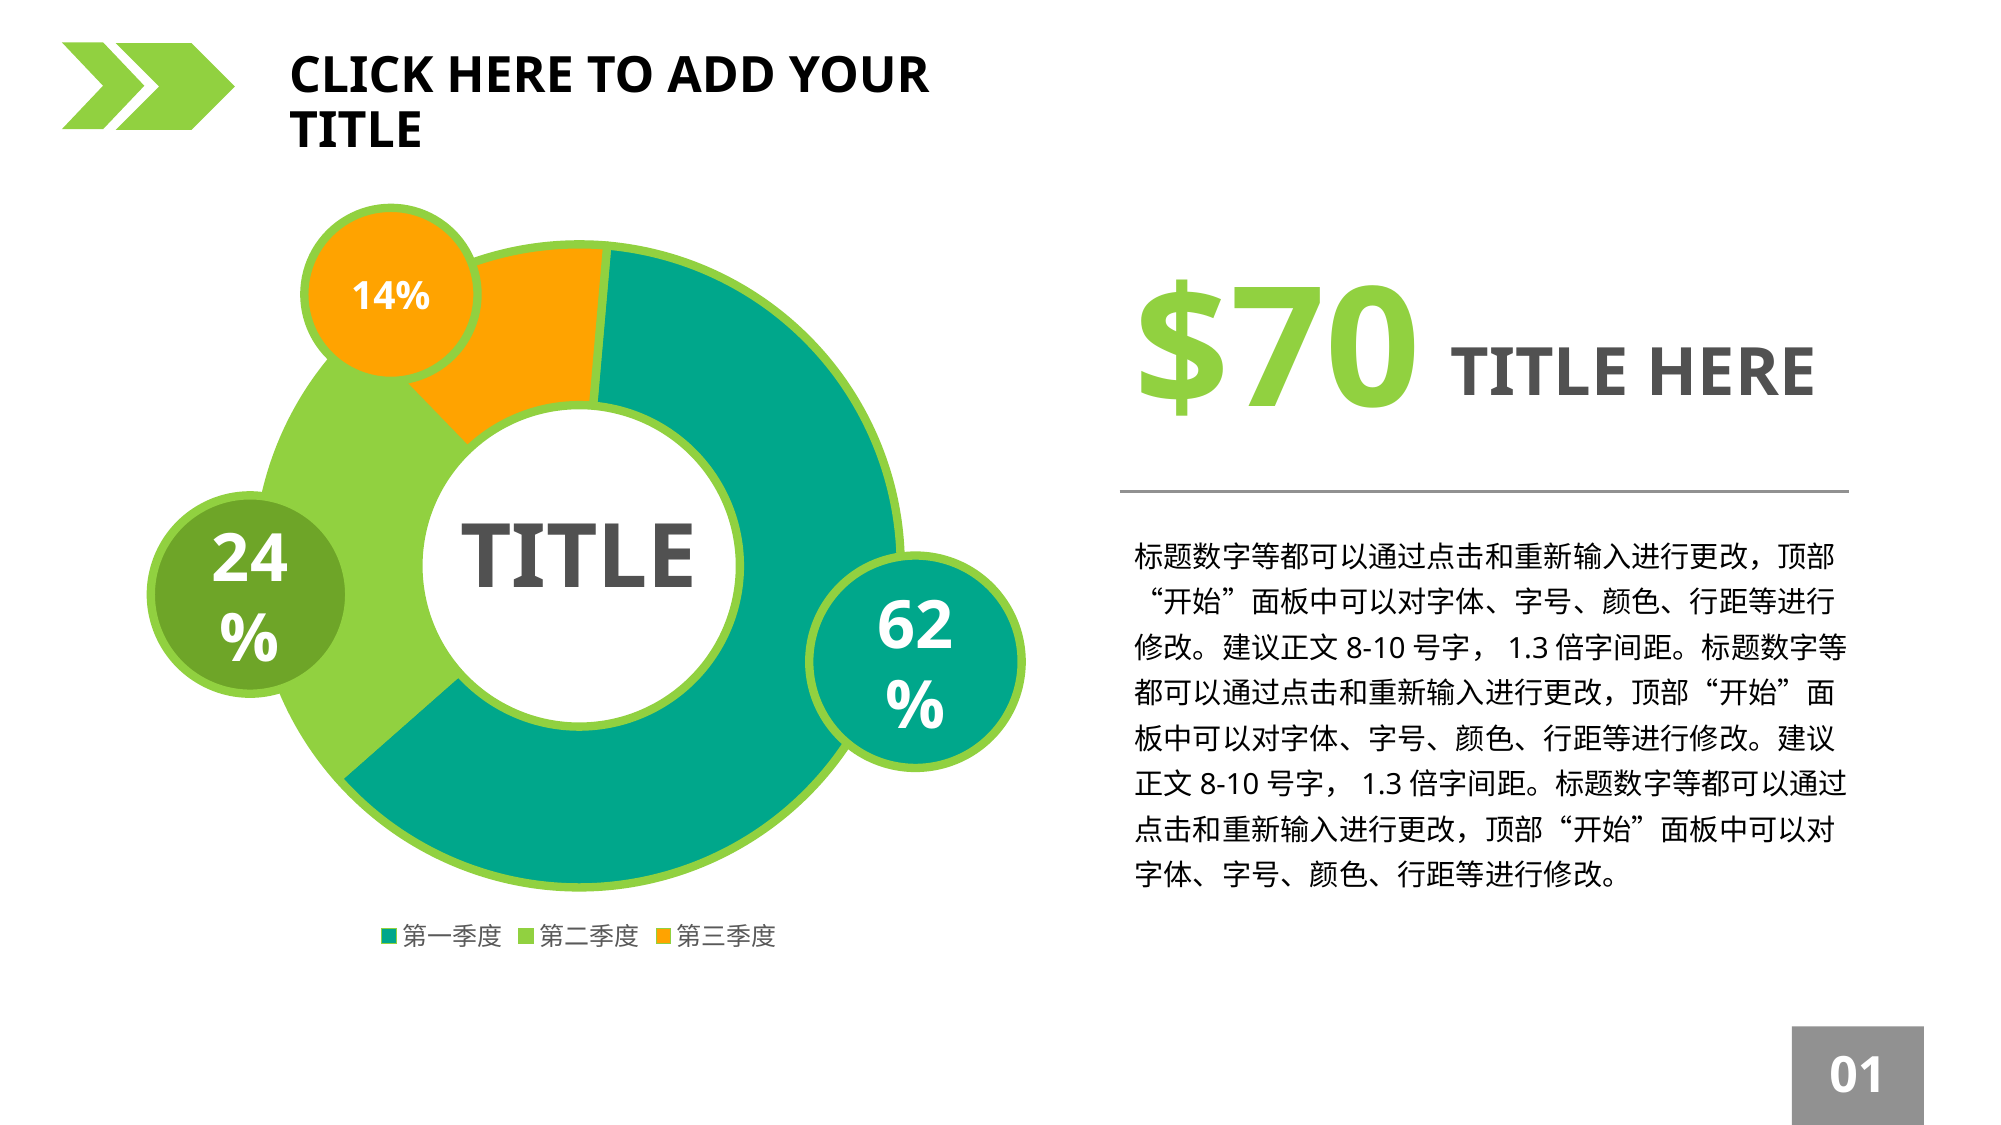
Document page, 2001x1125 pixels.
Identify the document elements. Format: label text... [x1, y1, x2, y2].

list 01 [1791, 1026, 1924, 1125]
text_box 14% [332, 206, 450, 229]
list CLICK HERE TO ADD YOUR TITLE [274, 42, 1073, 130]
text_box TITLE HERE [1436, 321, 1870, 417]
text_box $70 [1159, 232, 1436, 447]
text_box 标题数字等都可以通过点击和重新输入进行更改，顶部“开始”面板中可以对字体、字号、颜色、行距等进行修改。建议正文8-10号字，1.3倍字间距。标题数字等都可以通过点击和重新输入进行更改，顶部“开始”面板中可以对字体、字号、颜色、行距等进行修改。建议正文8-10号字，1.3倍字间距。标题数字等都可以通过点击和重新输入进行更改，顶部“开始”面板中可以对字体、字号、颜色、行距等进行修改。 [1159, 520, 1870, 899]
chart [0, 229, 1159, 960]
